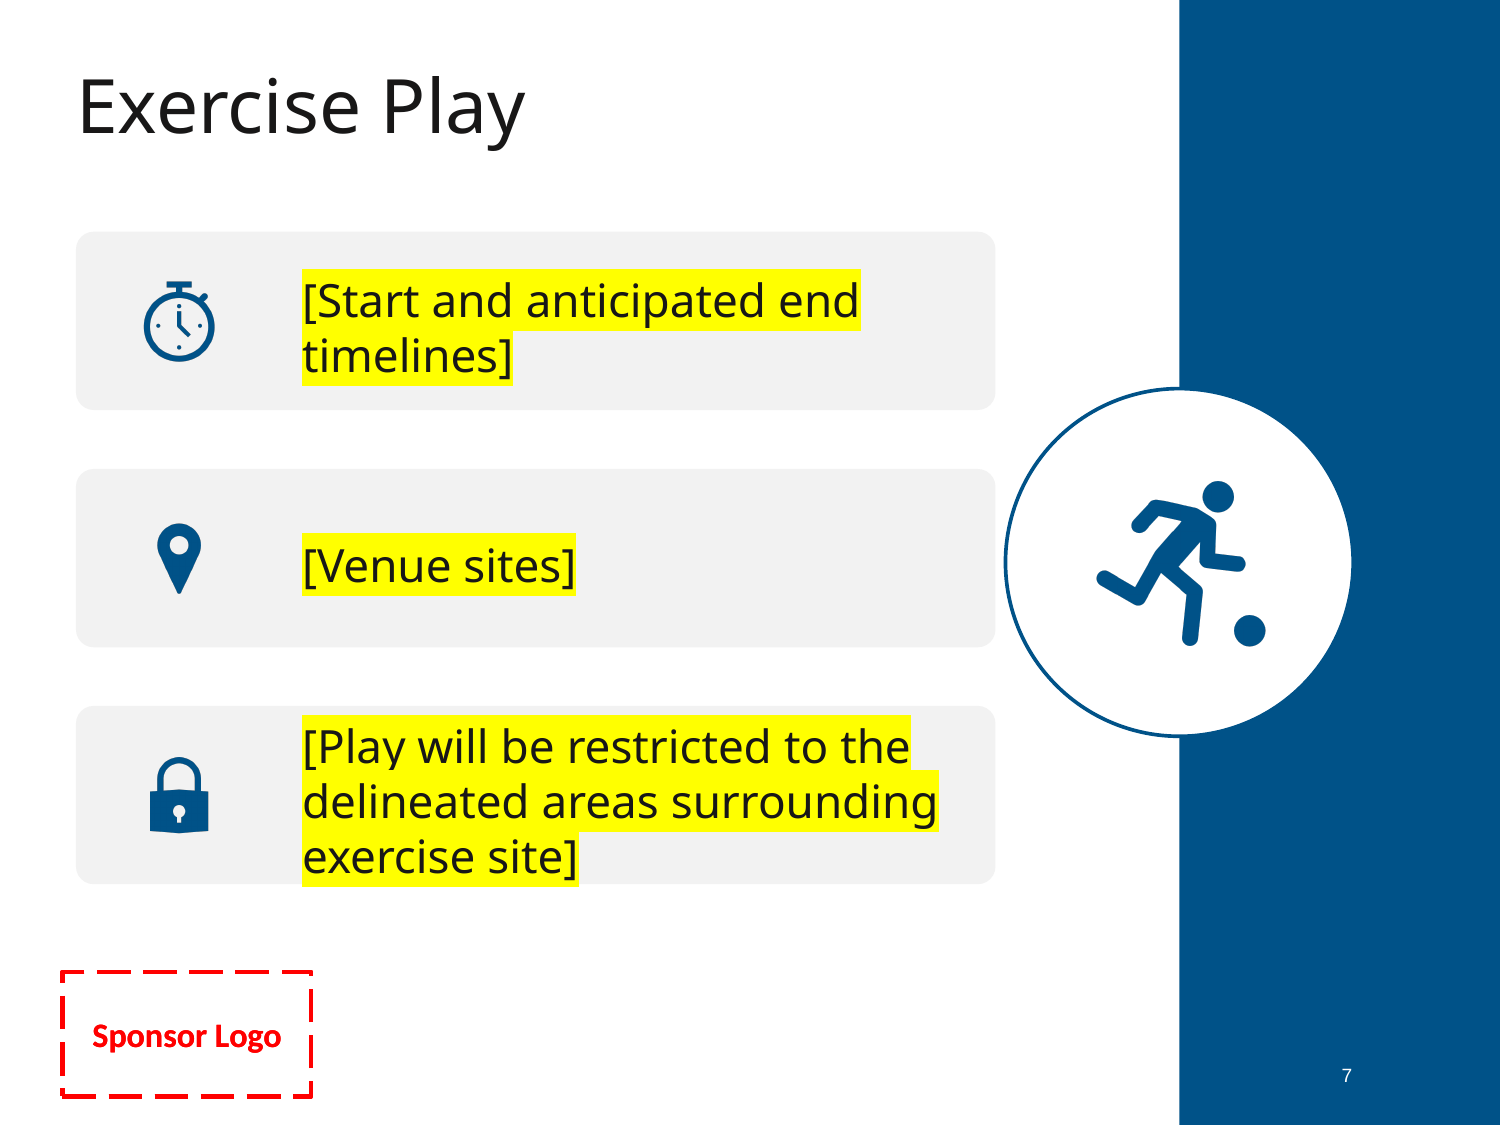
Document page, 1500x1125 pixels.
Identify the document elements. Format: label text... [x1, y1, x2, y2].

slide_number 7 [1242, 1052, 1368, 1098]
text_box [1003, 386, 1356, 739]
title Exercise Play [61, 21, 981, 186]
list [75, 231, 996, 897]
text_box [1177, 0, 1500, 1125]
picture [1086, 469, 1275, 658]
